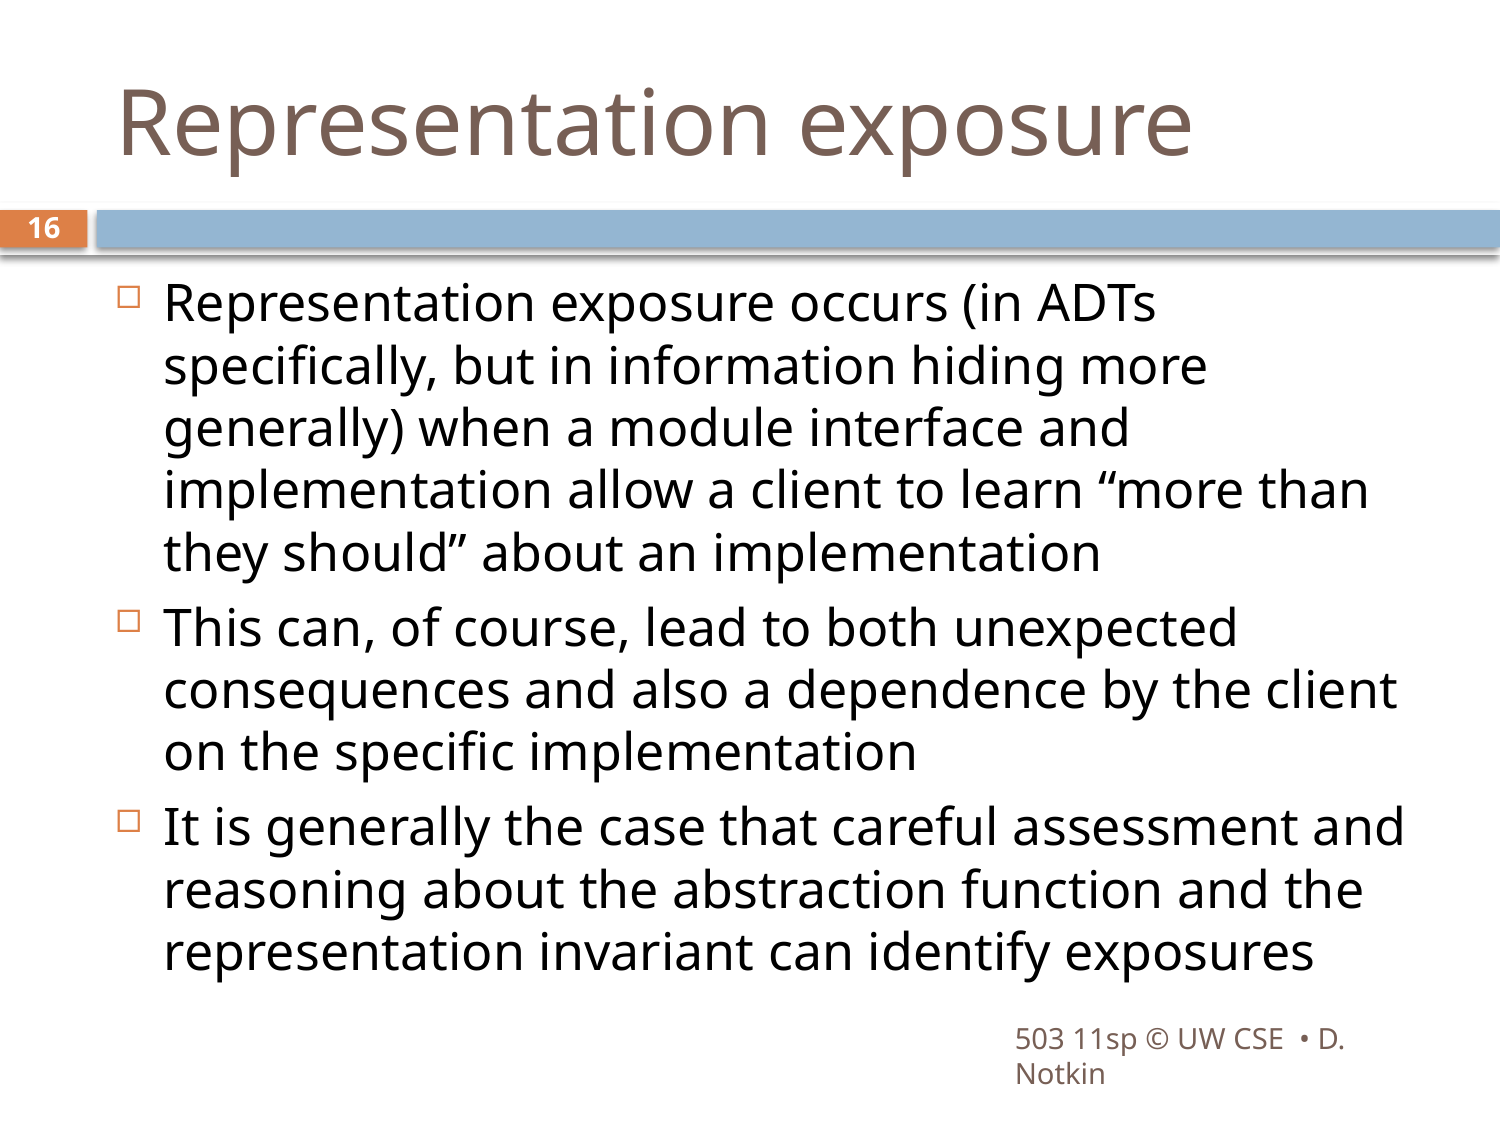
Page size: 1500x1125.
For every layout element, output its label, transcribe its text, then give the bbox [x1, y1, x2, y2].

slide_number 16 [0, 208, 88, 249]
list Representation exposure occurs (in ADTs specifically, but in information hiding more generally) when a module interface and implementation allow a client to learn “more than they should” about an implementation This can, of course, lead to both unexpected consequences and also a dependence by the client on the specific implementation It is generally the case that careful assessment and reasoning about the abstraction function and the representation invariant can identify exposures [100, 262, 1438, 1000]
slide_number 503 11sp © UW CSE • D. Notkin [999, 1025, 1438, 1085]
title Representation exposure [100, 37, 1438, 200]
